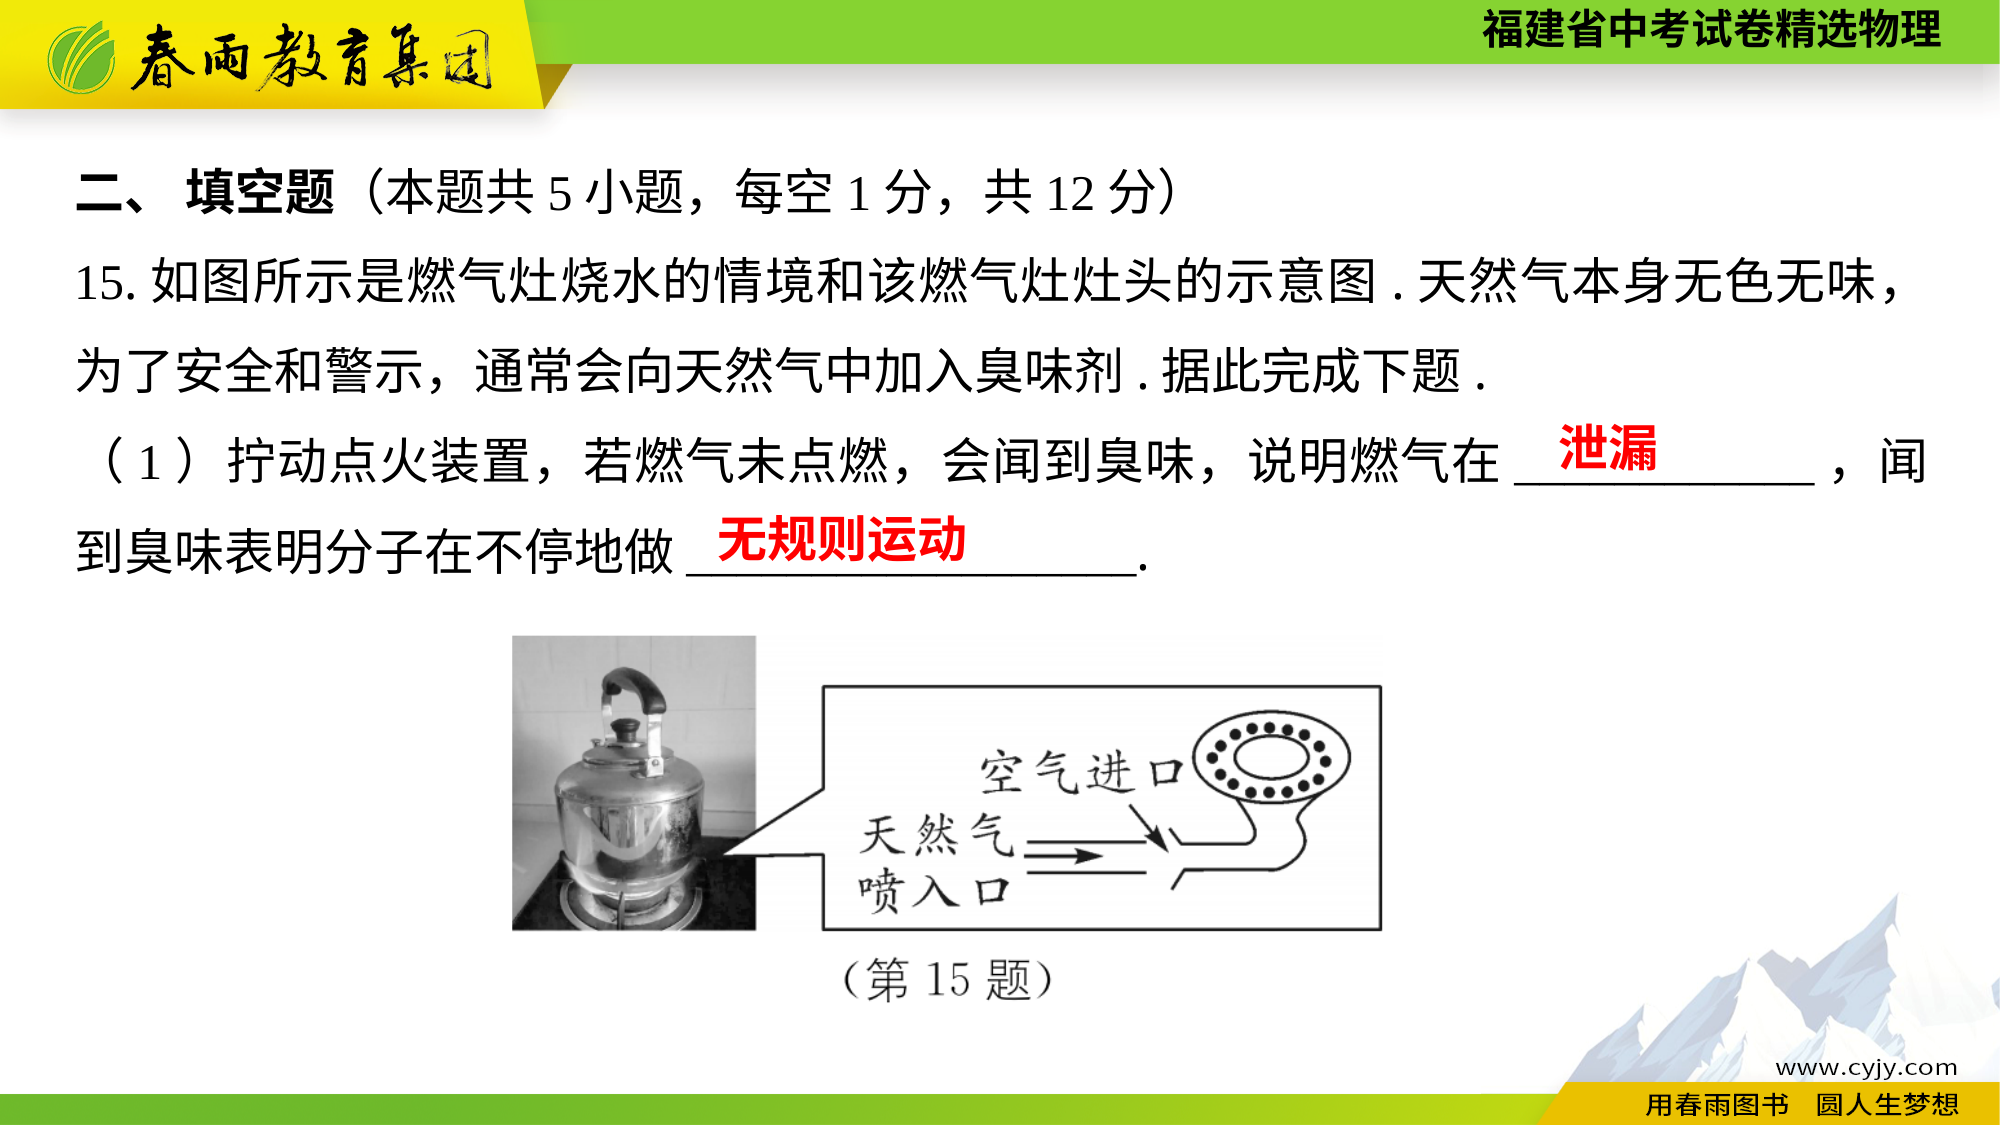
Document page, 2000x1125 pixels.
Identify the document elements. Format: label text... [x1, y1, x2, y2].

picture [0, 0, 2000, 1125]
text_box 无规则运动 [702, 499, 983, 575]
list 二、 填空题（本题共5小题，每空1分，共12分） 15.如图所示是燃气灶烧水的情境和该燃气灶灶头的示意图.天然气本身无色无味，为了安全和警示，通常会向天然气中加入臭味剂.据此完成下题. （1）拧动点火装置，若燃气未点燃，会闻到臭味，说明燃气在____________，闻到臭味表明分子在不停地做__________________. [59, 122, 1944, 581]
text_box 泄漏 [1544, 408, 1674, 484]
